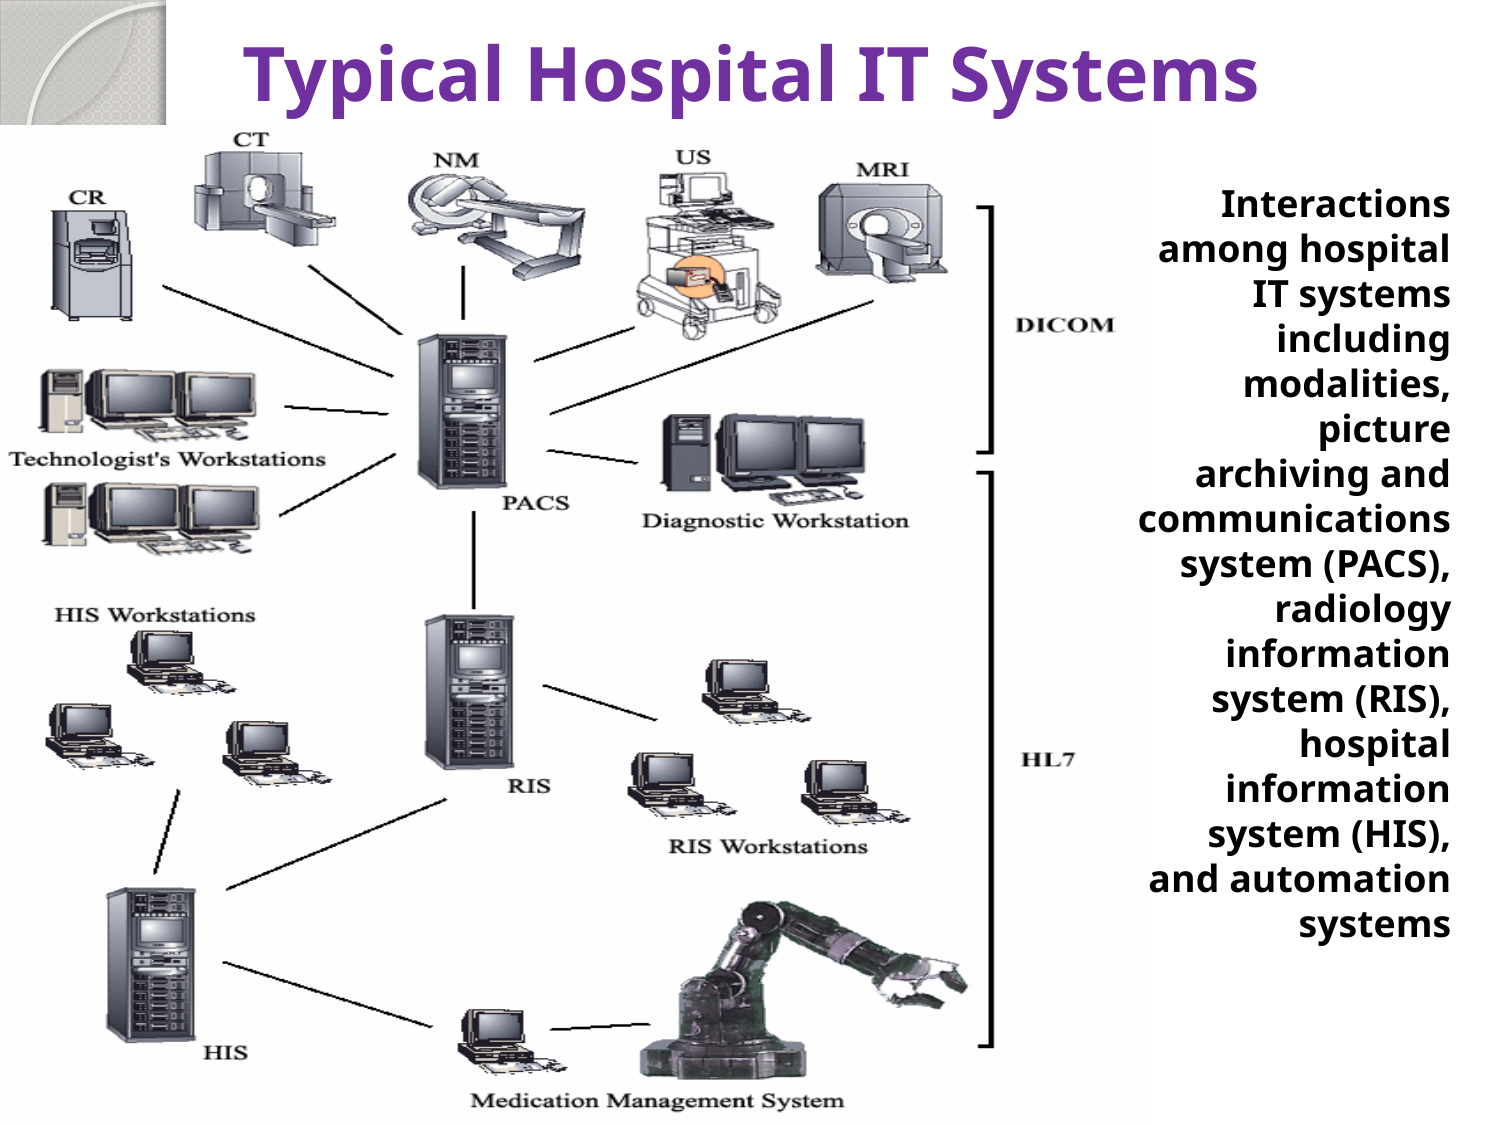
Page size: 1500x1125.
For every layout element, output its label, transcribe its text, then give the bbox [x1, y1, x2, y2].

title Typical Hospital IT Systems [76, 19, 1427, 125]
text_box Interactions among hospital IT systems including modalities, picture archiving and communications system (PACS), radiology information system (RIS), hospital information system (HIS), and automation systems [1158, 172, 1467, 953]
picture [0, 125, 1151, 1125]
